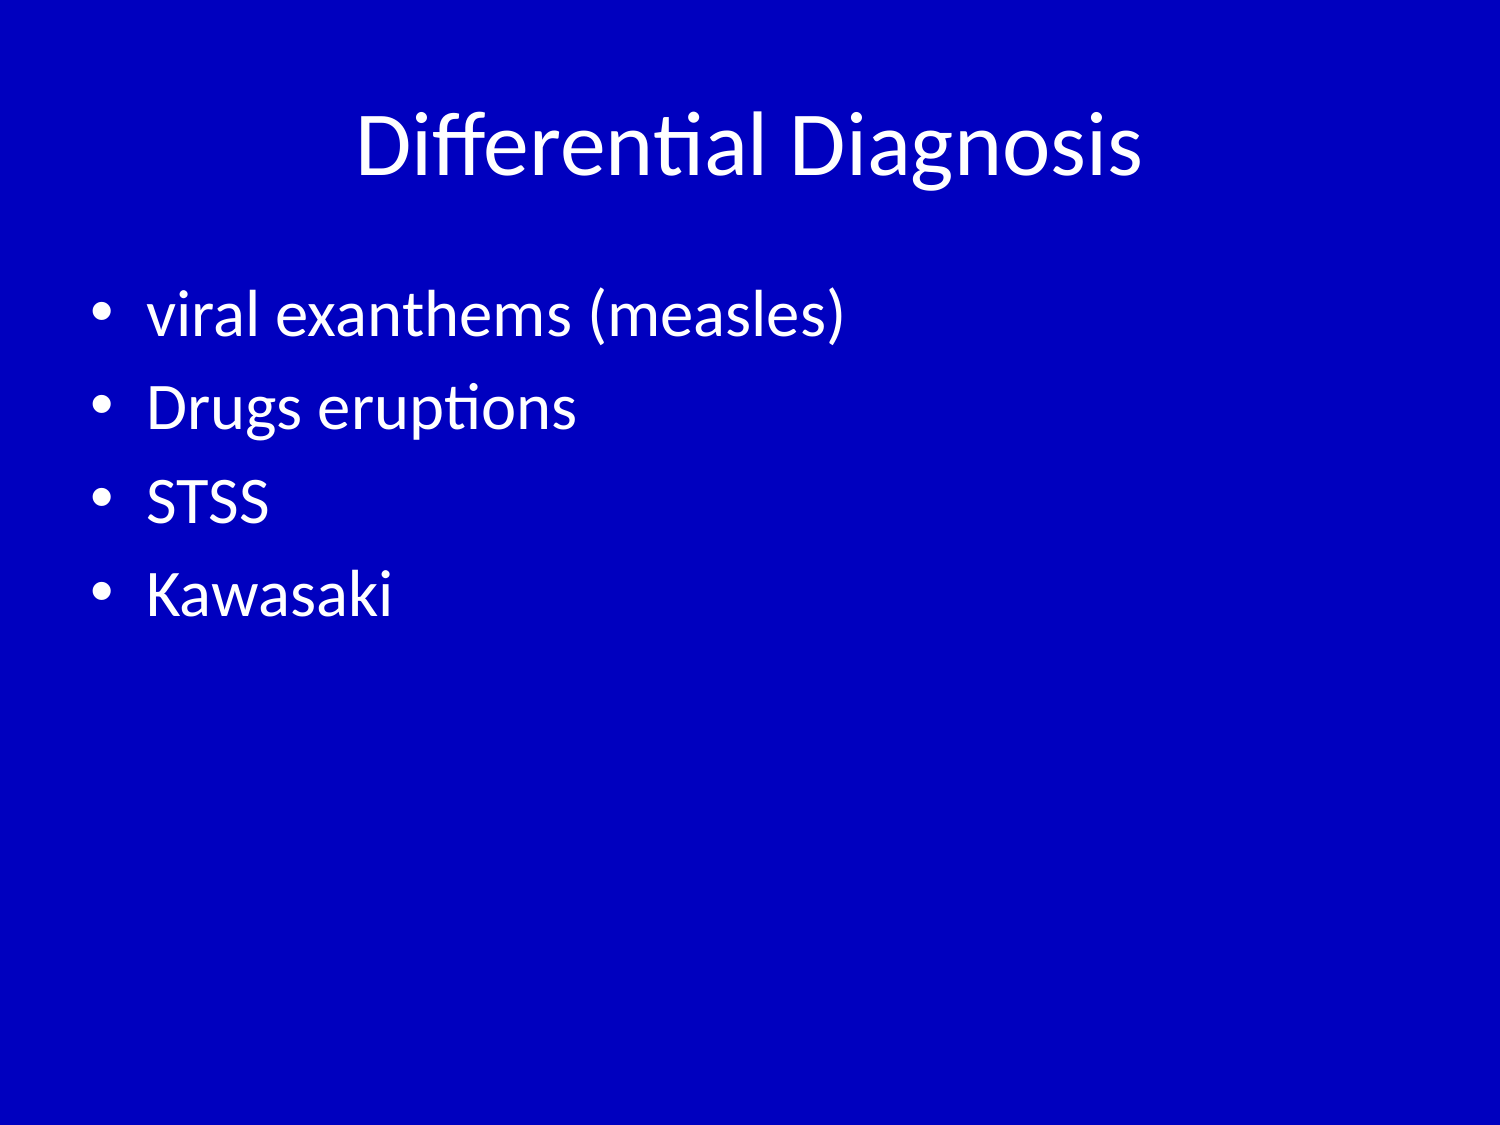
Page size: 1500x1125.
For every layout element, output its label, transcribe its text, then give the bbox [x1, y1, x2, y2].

title Differential Diagnosis [75, 45, 1425, 233]
list viral exanthems (measles) Drugs eruptions STSS Kawasaki [75, 262, 1425, 1005]
